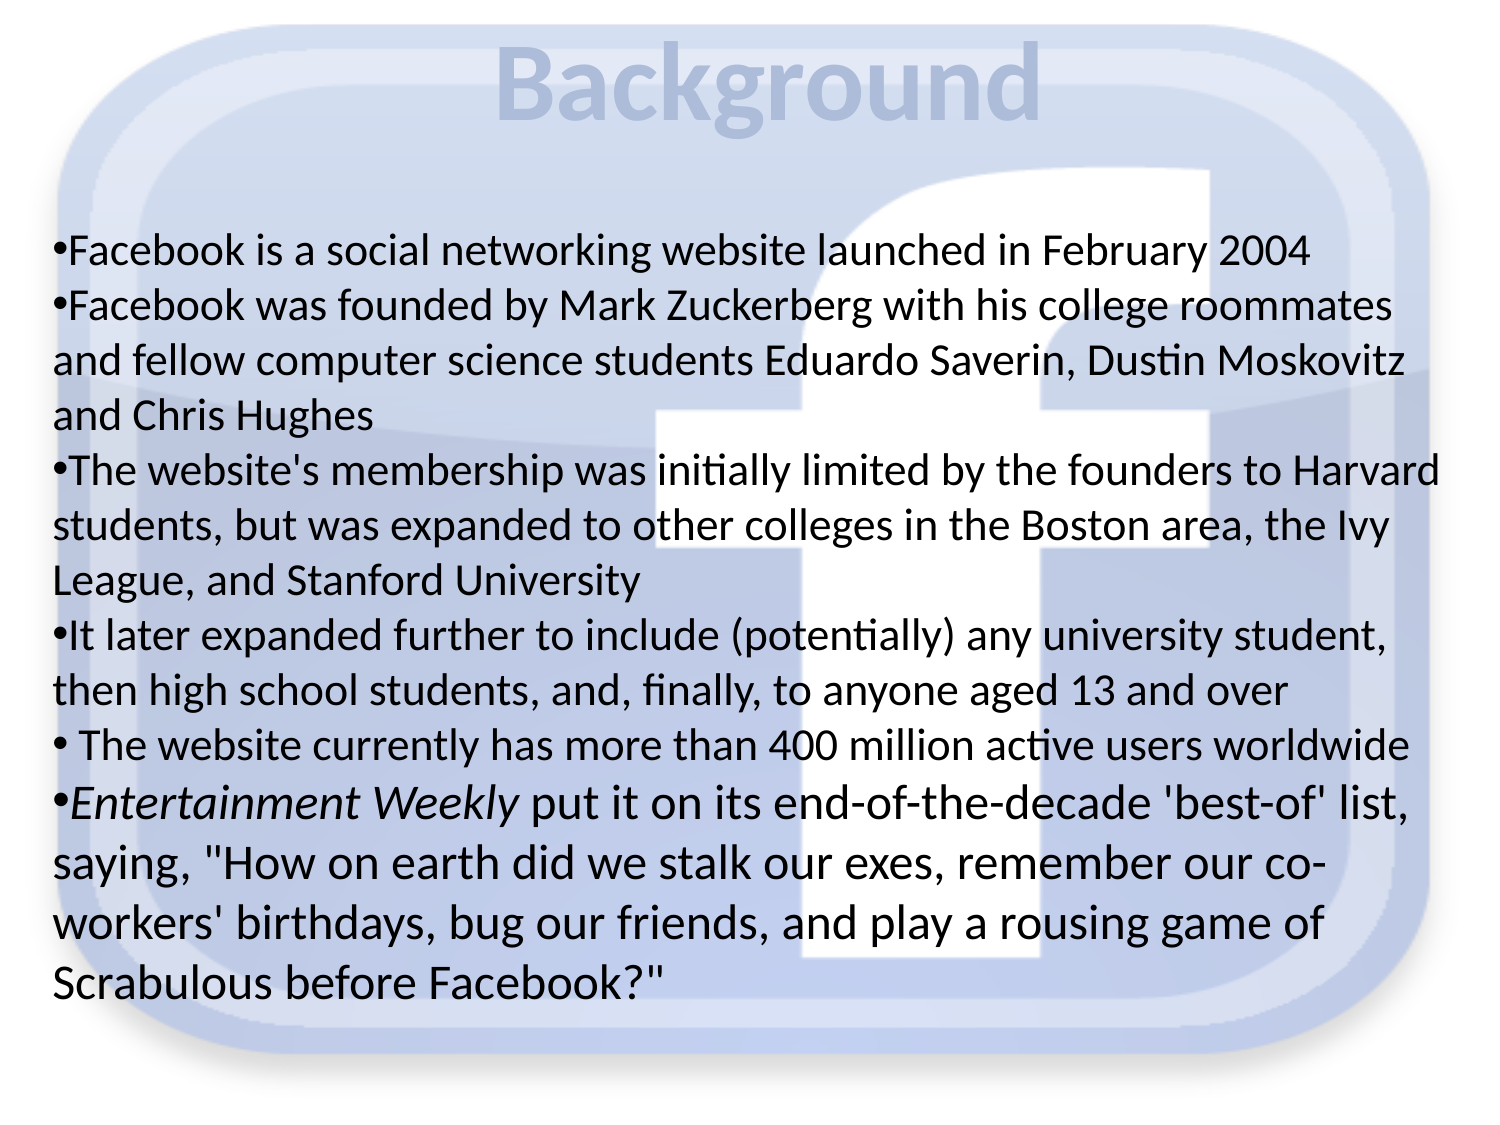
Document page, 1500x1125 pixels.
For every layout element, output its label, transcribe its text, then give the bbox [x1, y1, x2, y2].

text_box Facebook is a social networking website launched in February 2004 Facebook was founded by Mark Zuckerberg with his college roommates and fellow computer science students Eduardo Saverin, Dustin Moskovitz and Chris Hughes The website's membership was initially limited by the founders to Harvard students, but was expanded to other colleges in the Boston area, the Ivy League, and Stanford University It later expanded further to include (potentially) any university student, then high school students, and, finally, to anyone aged 13 and over The website currently has more than 400 million active users worldwide Entertainment Weekly put it on its end-of-the-decade 'best-of' list, saying, "How on earth did we stalk our exes, remember our co-workers' birthdays, bug our friends, and play a rousing game of Scrabulous before Facebook?" [37, 212, 1463, 1072]
text_box Background [478, 0, 1061, 150]
